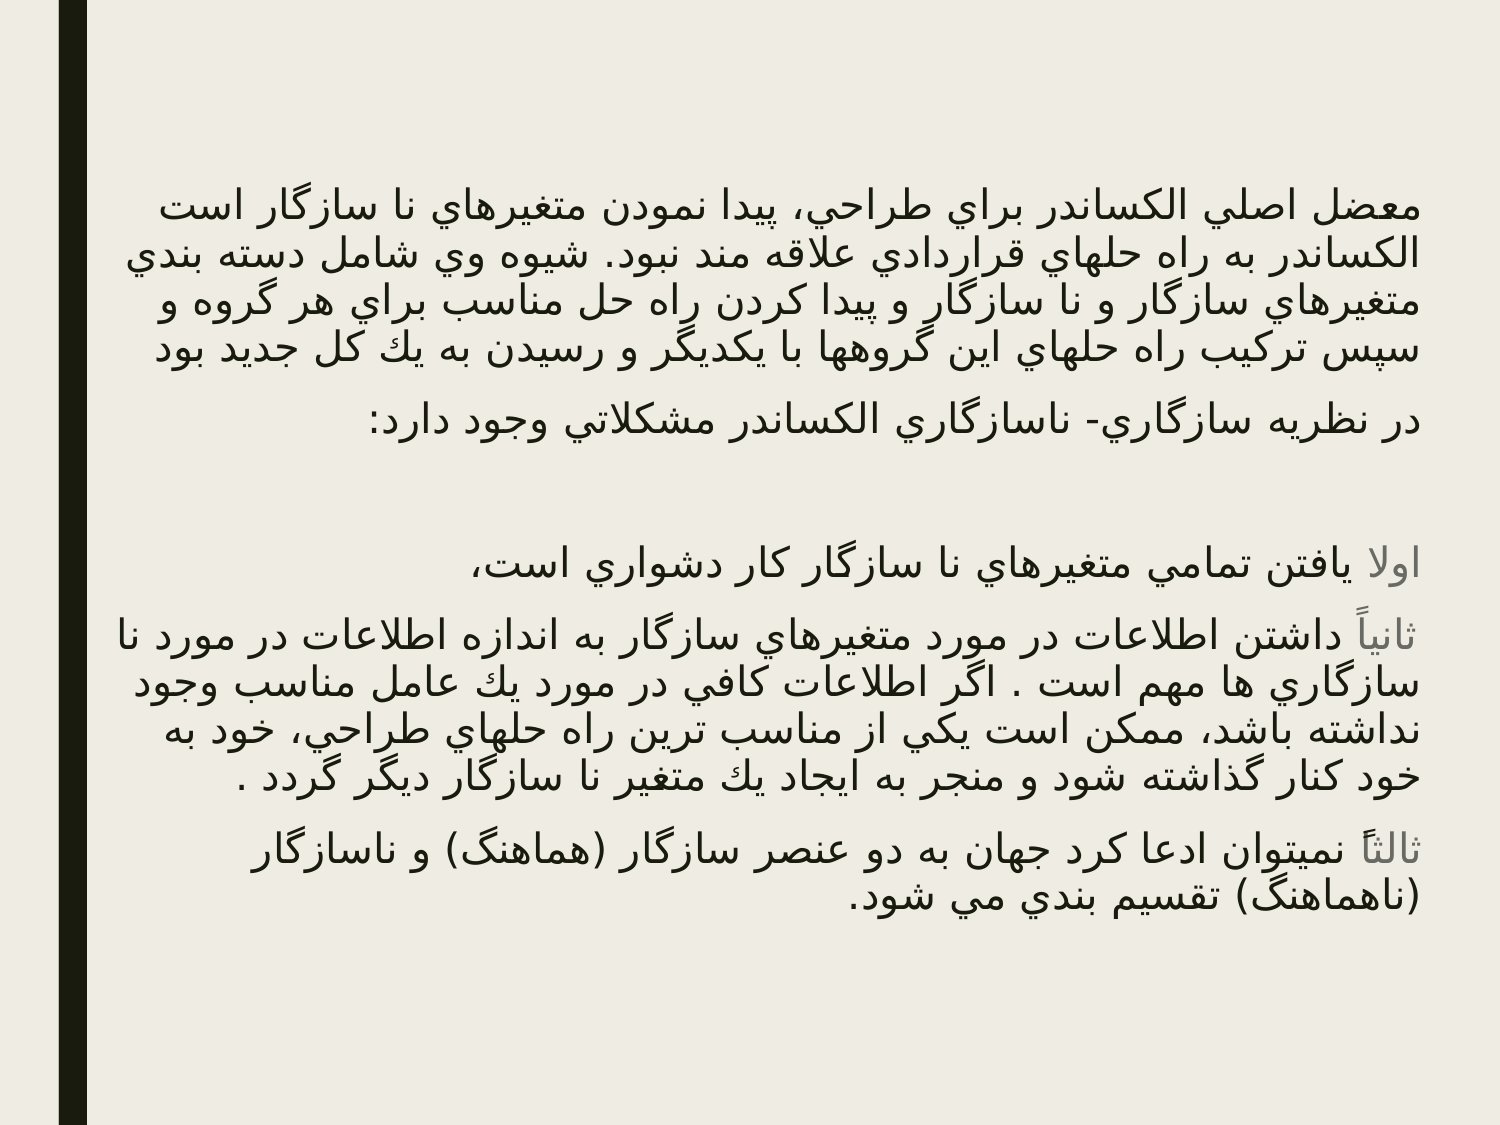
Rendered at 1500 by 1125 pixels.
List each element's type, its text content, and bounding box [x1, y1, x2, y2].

list معضل اصلي الكساندر براي طراحي، پيدا نمودن متغيرهاي نا سازگار است الكساندر به راه حلهاي قراردادي علاقه مند نبود. شيوه وي شامل دسته بندي متغيرهاي سازگار و نا سازگار و پيدا كردن راه حل مناسب براي هر گروه و سپس تركيب راه حلهاي اين گروهها با يكديگر و رسيدن به يك كل جديد بود در نظريه سازگاري- ناسازگاري الكساندر مشكلاتي وجود دارد: اولا يافتن تمامي متغيرهاي نا سازگار كار دشواري است، ثانياً داشتن اطلاعات در مورد متغيرهاي سازگار به اندازه اطلاعات در مورد نا سازگاري ها مهم است . اگر اطلاعات كافي در مورد يك عامل مناسب وجود نداشته باشد، ممكن است يكي از مناسب ترين راه حلهاي طراحي، خود به خود كنار گذاشته شود و منجر به ايجاد يك متغير نا سازگار ديگر گردد . ثالثاً نميتوان ادعا كرد جهان به دو عنصر سازگار (هماهنگ) و ناسازگار (ناهماهنگ) تقسيم بندي مي شود. [99, 174, 1438, 1000]
